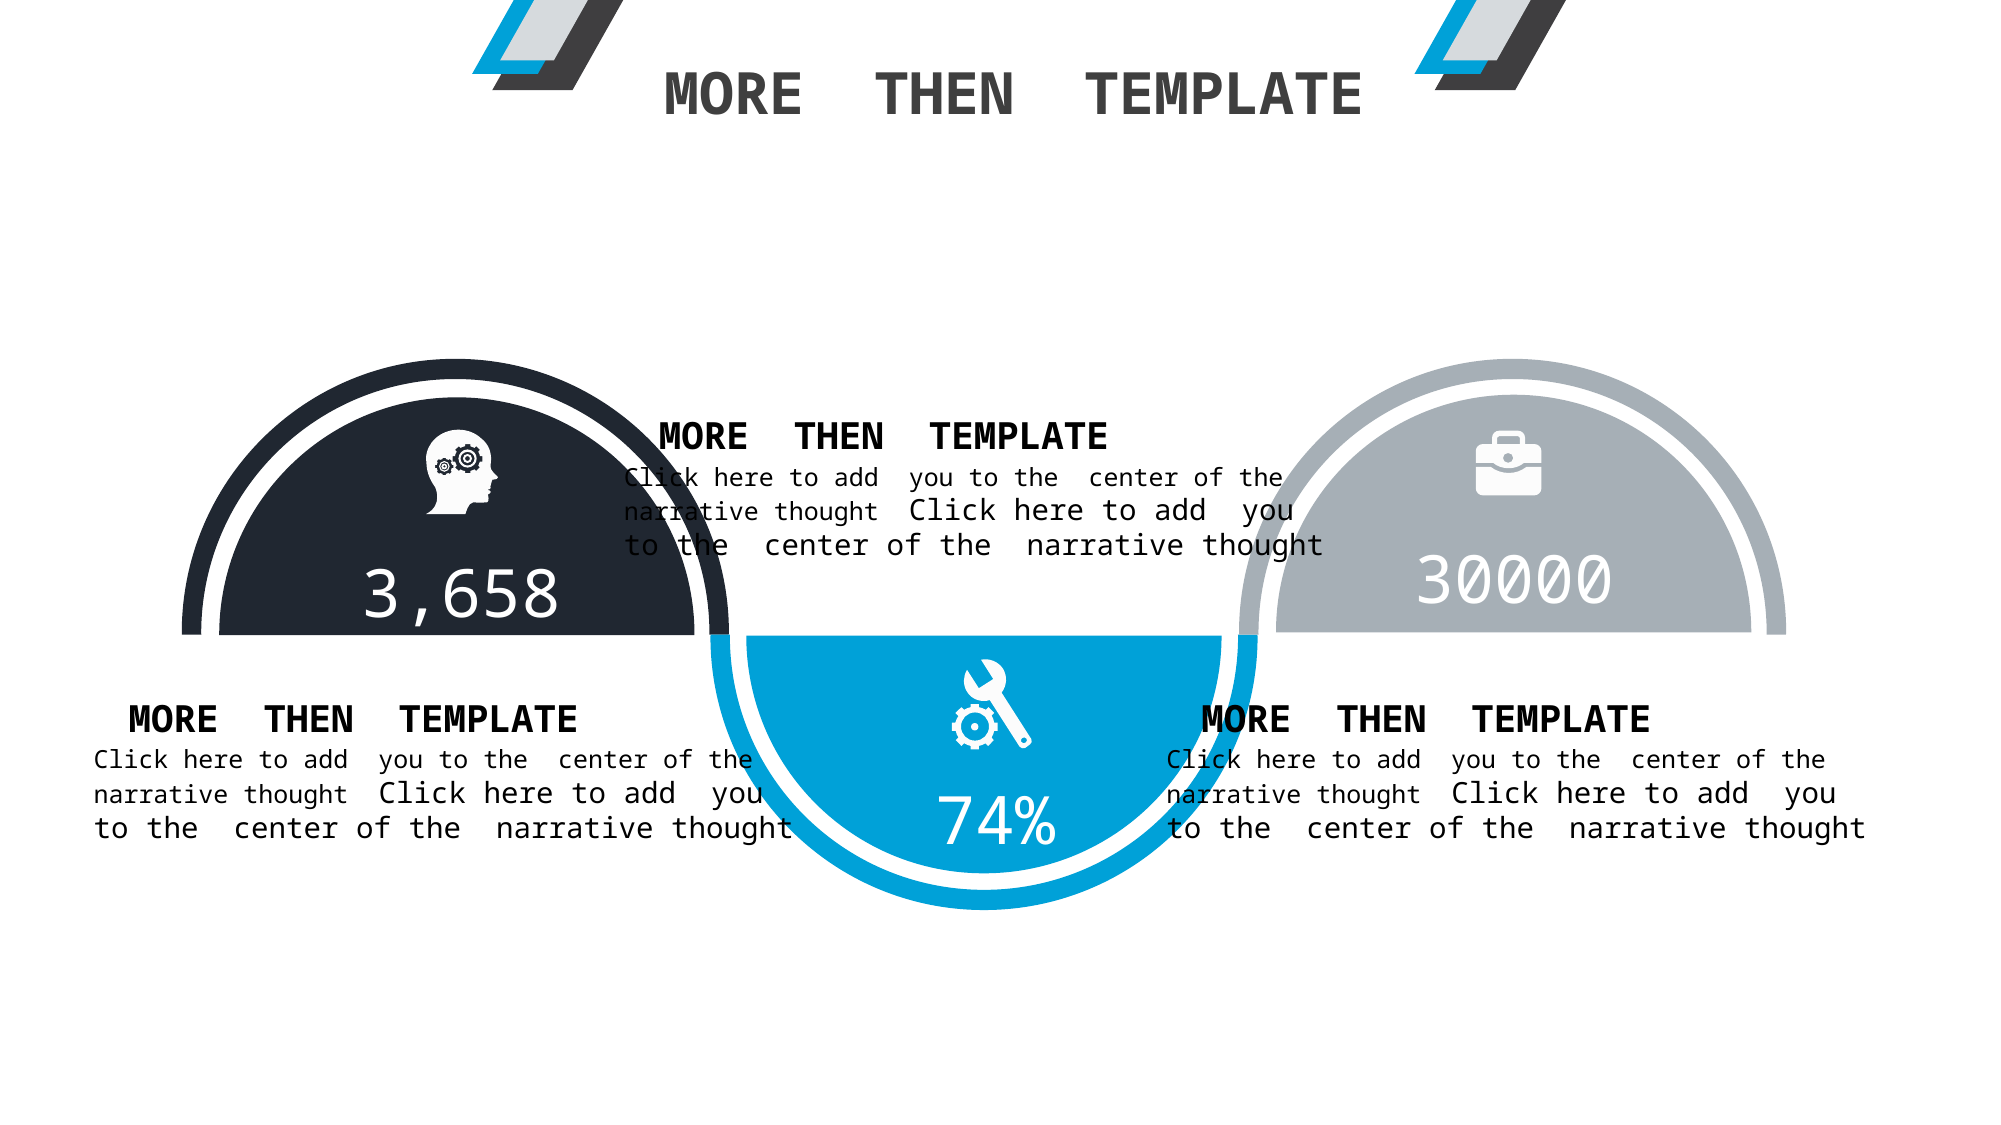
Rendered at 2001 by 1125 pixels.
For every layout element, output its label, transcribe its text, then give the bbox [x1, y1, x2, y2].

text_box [425, 429, 502, 515]
text_box [219, 397, 695, 636]
text_box [701, 569, 729, 635]
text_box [951, 657, 1033, 750]
text_box MORE THEN TEMPLATE Click here to add you to the center of the narrative thought Click here to add you to the center of the narrative thought [609, 384, 1339, 569]
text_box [472, 0, 624, 91]
text_box [1339, 358, 1787, 635]
text_box [1276, 394, 1752, 633]
text_box 30000 [1351, 504, 1629, 629]
text_box [746, 635, 1222, 857]
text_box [1475, 430, 1542, 496]
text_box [1414, 0, 1567, 91]
text_box MORE THEN TEMPLATE Click here to add you to the center of the narrative thought Click here to add you to the center of the narrative thought [78, 666, 809, 852]
text_box 3,658 [301, 509, 577, 645]
text_box 74% [876, 737, 1071, 872]
text_box MORE THEN TEMPLATE Click here to add you to the center of the narrative thought Click here to add you to the center of the narrative thought [1151, 666, 1882, 852]
text_box [1239, 569, 1267, 635]
text_box [181, 358, 609, 635]
text_box MORE THEN TEMPLATE [619, 40, 1380, 136]
text_box [809, 820, 1153, 911]
text_box [710, 634, 732, 666]
text_box [1236, 634, 1258, 666]
